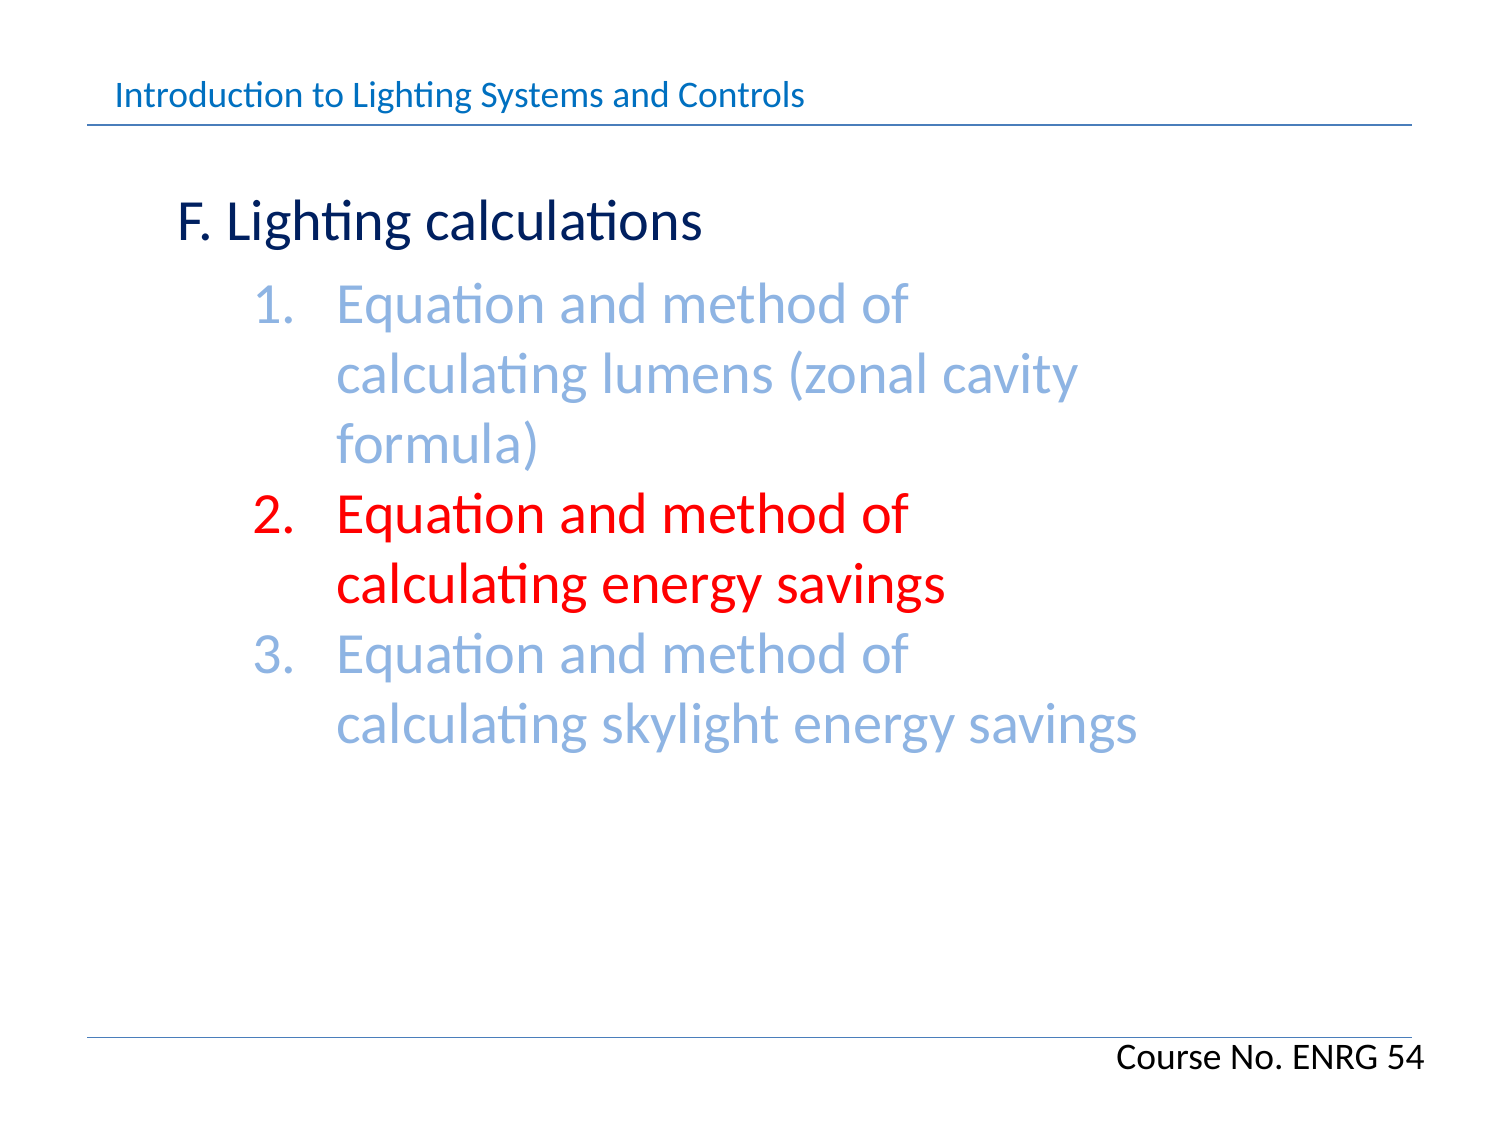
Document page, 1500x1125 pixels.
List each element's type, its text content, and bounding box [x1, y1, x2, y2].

text_box Introduction to Lighting Systems and Controls [99, 62, 838, 123]
text_box Course No. ENRG 54 [1101, 1024, 1441, 1085]
text_box F. Lighting calculations Equation and method of calculating lumens (zonal cavity formula) Equation and method of calculating energy savings Equation and method of calculating skylight energy savings [162, 174, 1163, 927]
